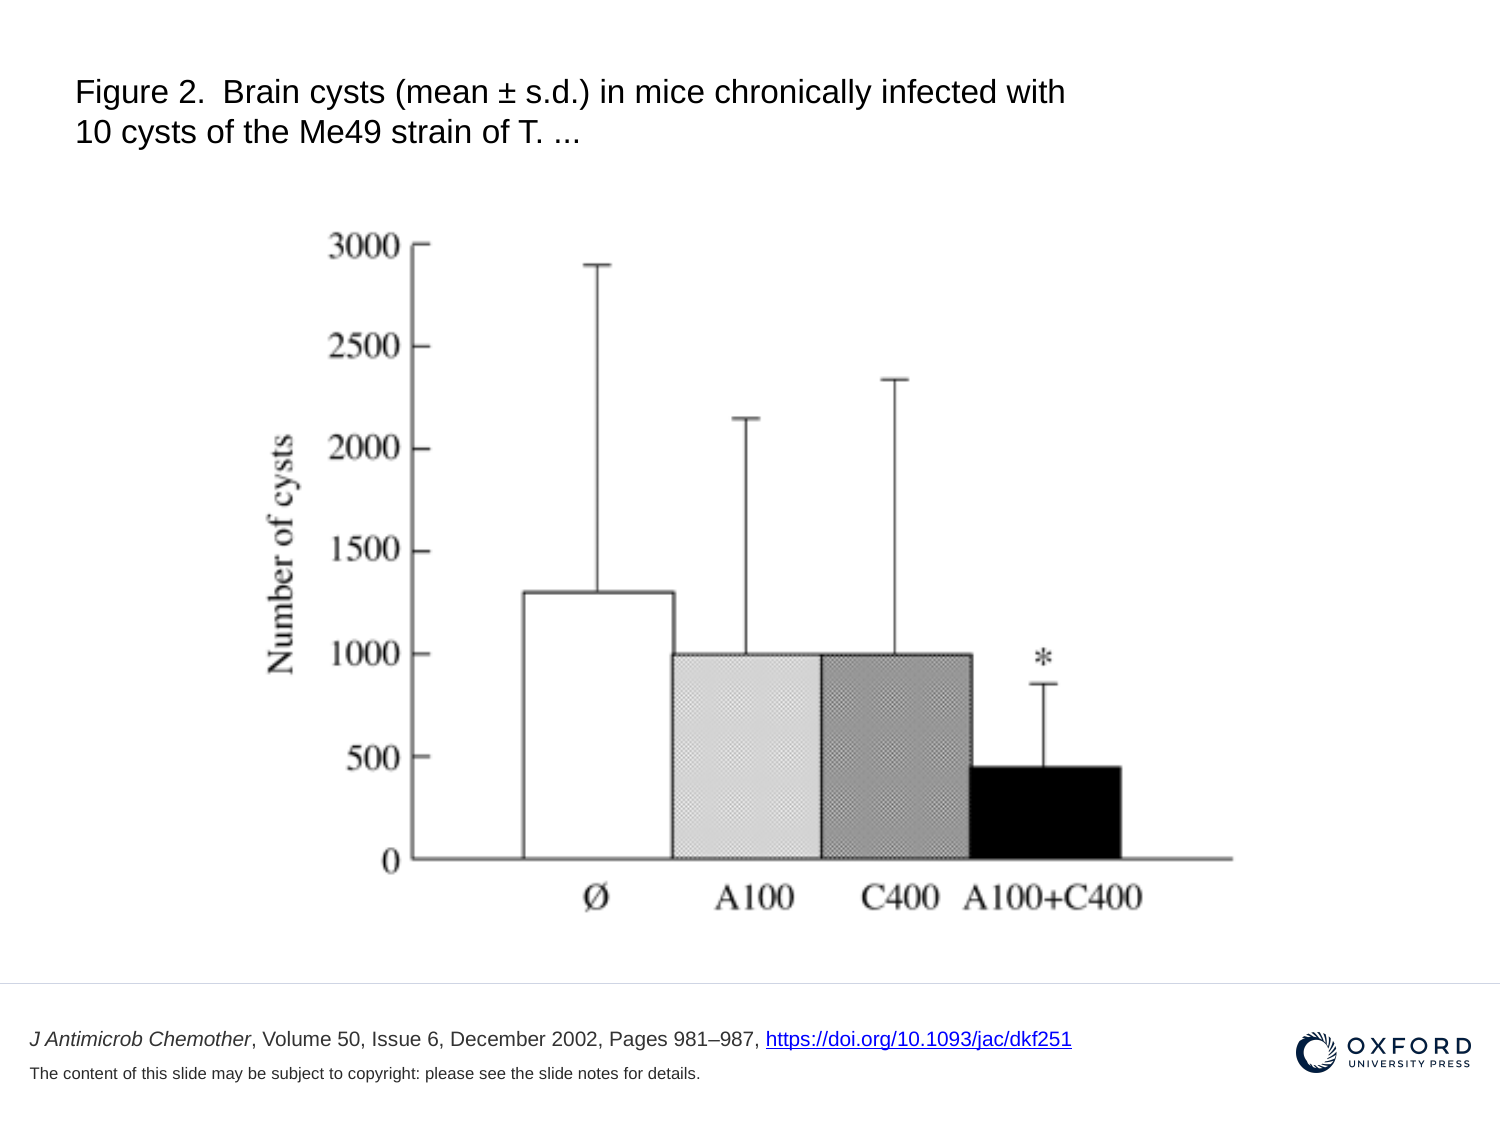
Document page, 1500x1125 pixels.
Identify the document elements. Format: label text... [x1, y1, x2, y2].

picture [1296, 1032, 1471, 1073]
footer J Antimicrob Chemother, Volume 50, Issue 6, December 2002, Pages 981–987, https://doi.org/10.1093/jac/dkf251 The content of this slide may be subject to copyright: please see the slide notes for details. [0, 983, 1260, 1125]
title Figure 2. Brain cysts (mean ± s.d.) in mice chronically infected with 10 cysts of the Me49 strain of T. ... [75, 69, 1078, 171]
picture [262, 224, 1238, 926]
